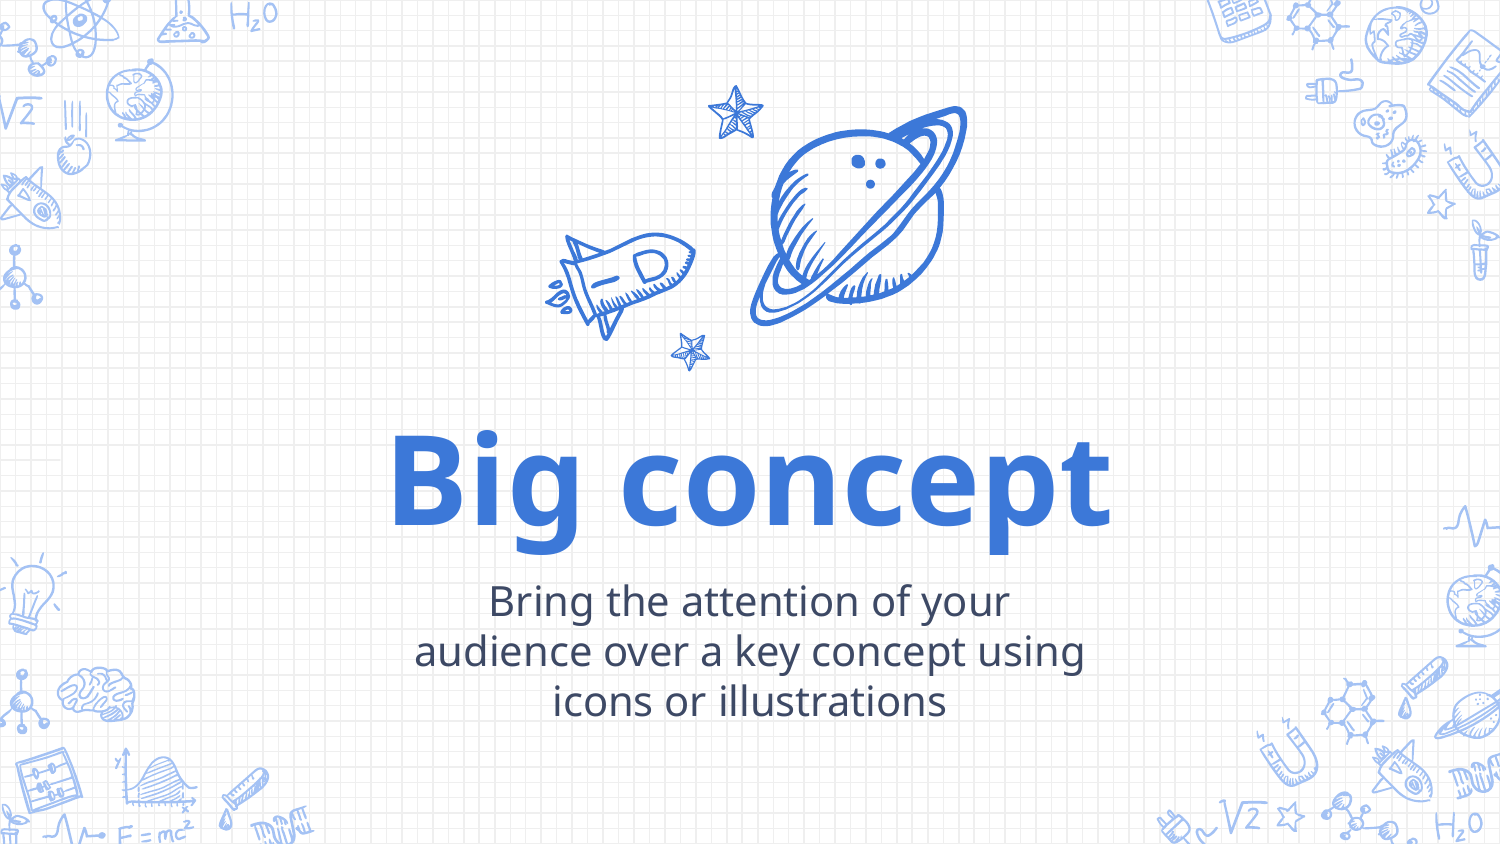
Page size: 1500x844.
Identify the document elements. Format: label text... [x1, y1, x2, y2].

text_box [708, 85, 764, 140]
text_box [750, 106, 968, 327]
text_box [670, 332, 711, 372]
title Big concept [112, 375, 1388, 566]
subtitle Bring the attention of your audience over a key concept using icons or illustrations [383, 559, 1117, 689]
text_box [545, 232, 696, 341]
